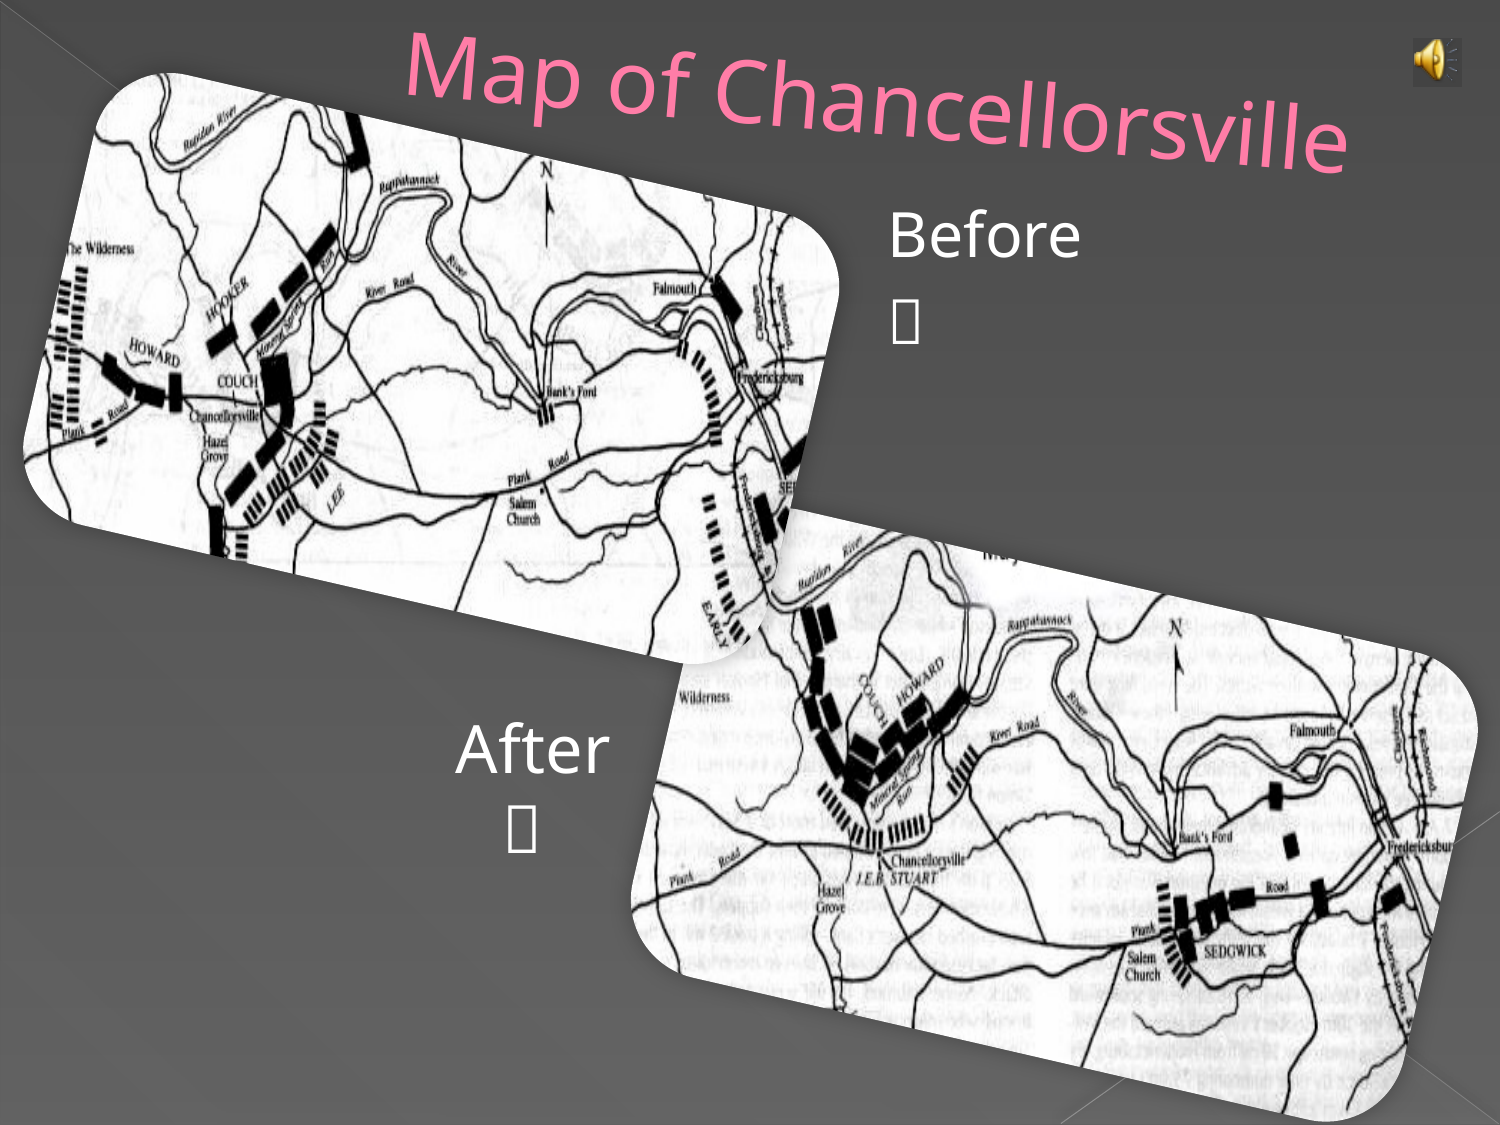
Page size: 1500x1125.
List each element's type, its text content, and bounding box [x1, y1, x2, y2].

text_box After  [37, 699, 649, 875]
list Before  [862, 187, 1375, 550]
picture [1412, 37, 1463, 88]
picture [23, 73, 1478, 1122]
title Map of Chancellorsville [306, 0, 1500, 269]
